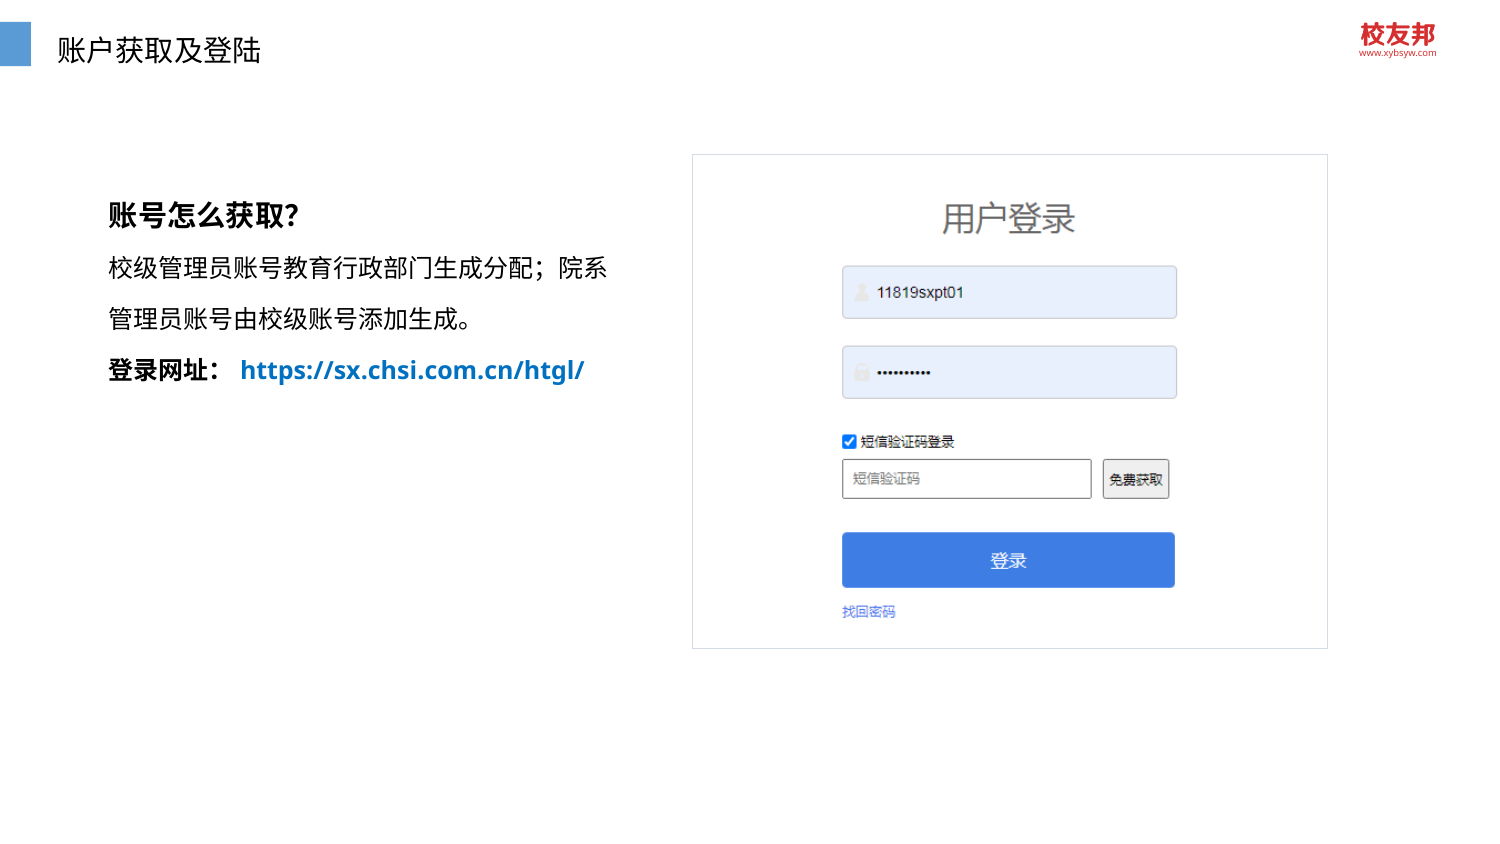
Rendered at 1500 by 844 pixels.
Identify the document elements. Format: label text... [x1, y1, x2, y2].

picture [692, 154, 1328, 649]
text_box 账号怎么获取？ 校级管理员账号教育行政部门生成分配；院系管理员账号由校级账号添加生成。 登录网址：https://sx.chsi.com.cn/htgl/ [94, 154, 638, 346]
title 账户获取及登陆 [42, 11, 939, 77]
picture [1361, 22, 1435, 46]
